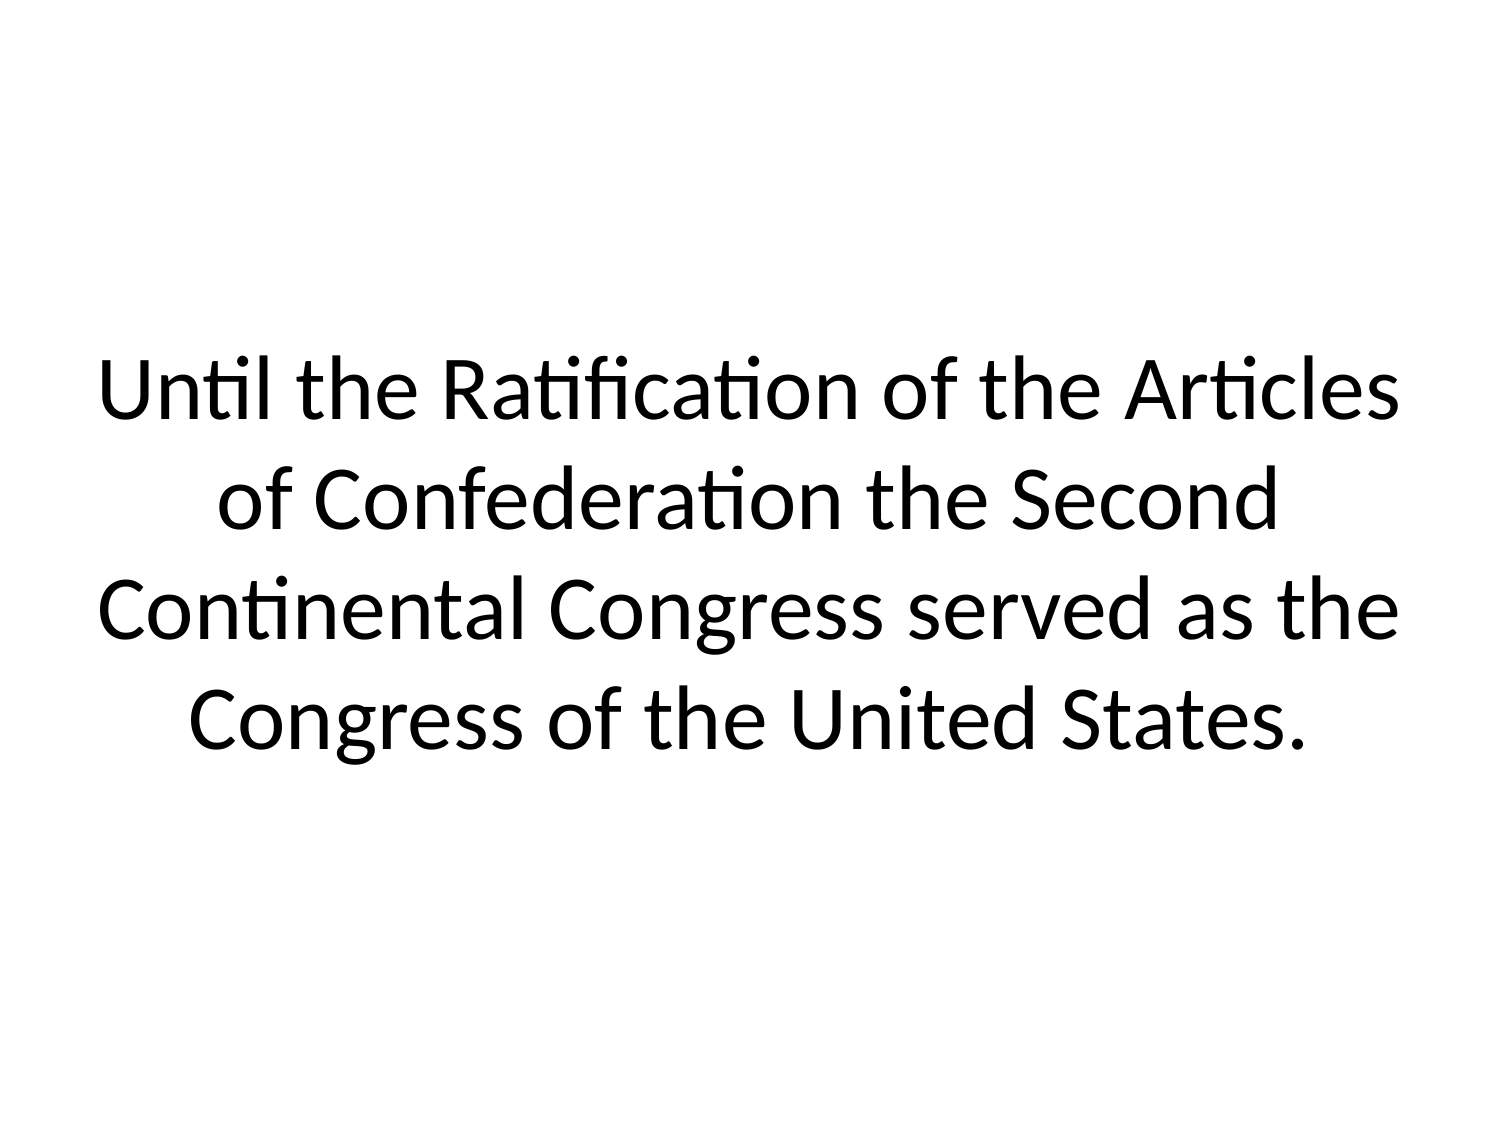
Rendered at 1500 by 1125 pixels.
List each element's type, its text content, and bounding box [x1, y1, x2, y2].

title Until the Ratification of the Articles of Confederation the Second Continental Congress served as the Congress of the United States. [74, 44, 1426, 1051]
